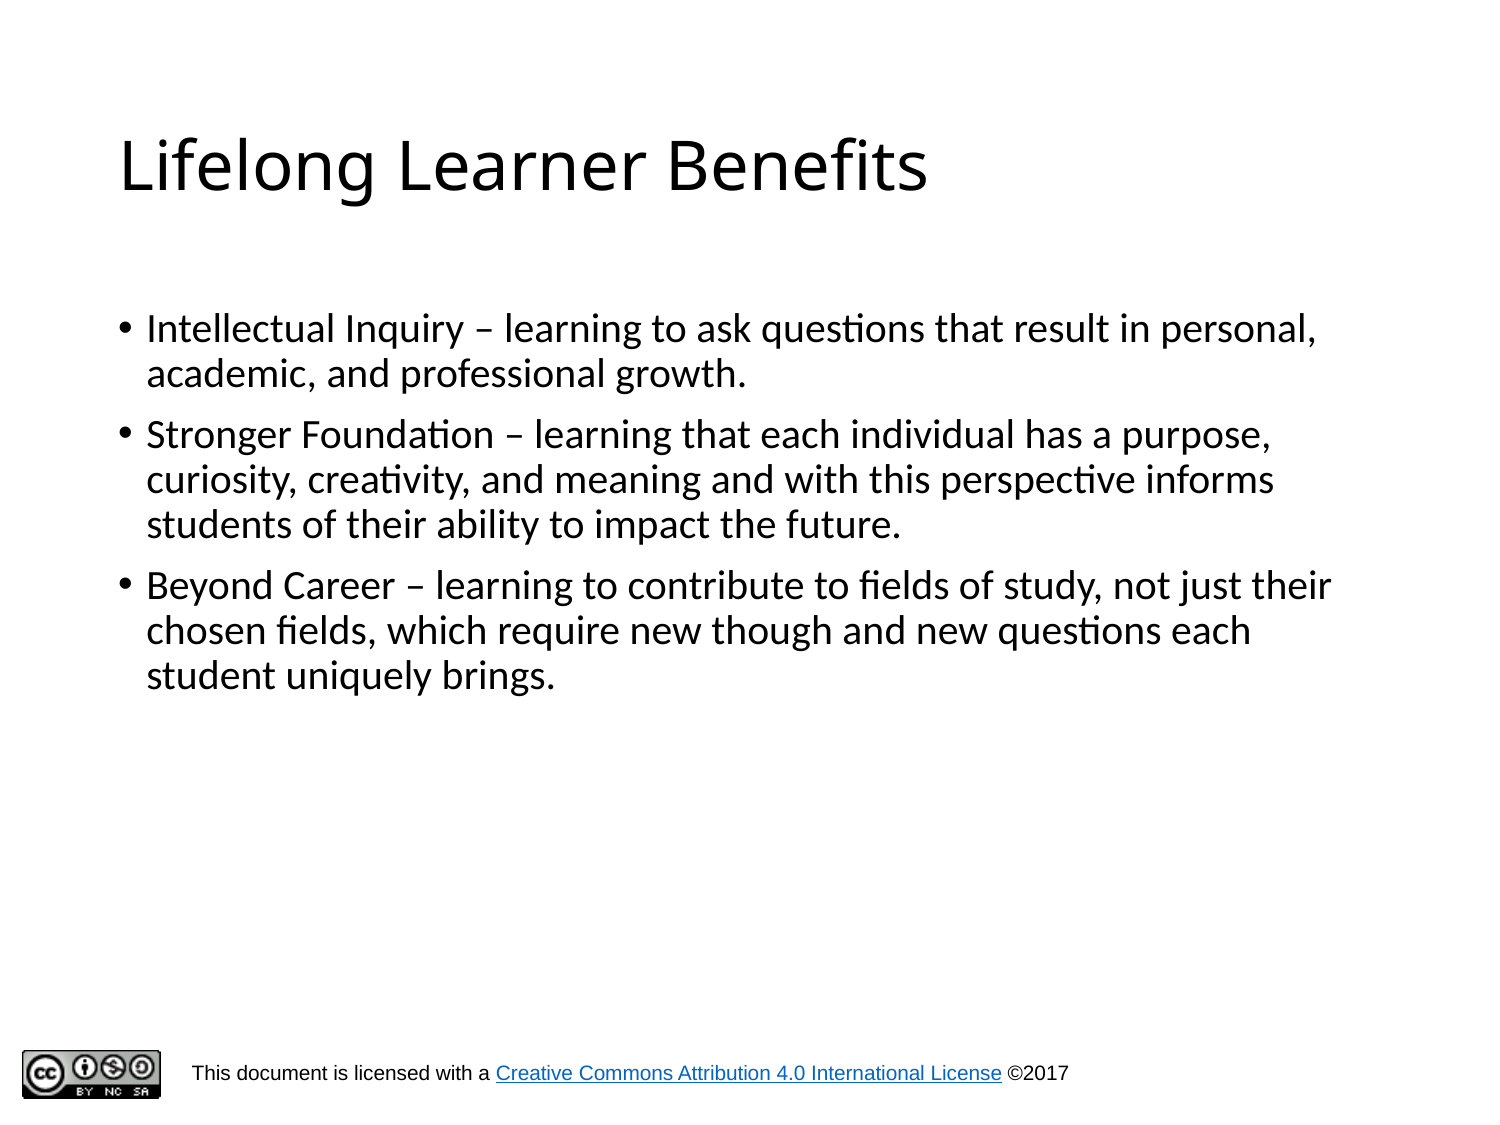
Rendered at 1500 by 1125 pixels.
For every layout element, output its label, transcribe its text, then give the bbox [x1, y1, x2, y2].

picture [22, 1050, 161, 1099]
list Intellectual Inquiry – learning to ask questions that result in personal, academic, and professional growth. Stronger Foundation – learning that each individual has a purpose, curiosity, creativity, and meaning and with this perspective informs students of their ability to impact the future. Beyond Career – learning to contribute to fields of study, not just their chosen fields, which require new though and new questions each student uniquely brings. [102, 299, 1398, 1014]
title Lifelong Learner Benefits [102, 59, 1398, 278]
